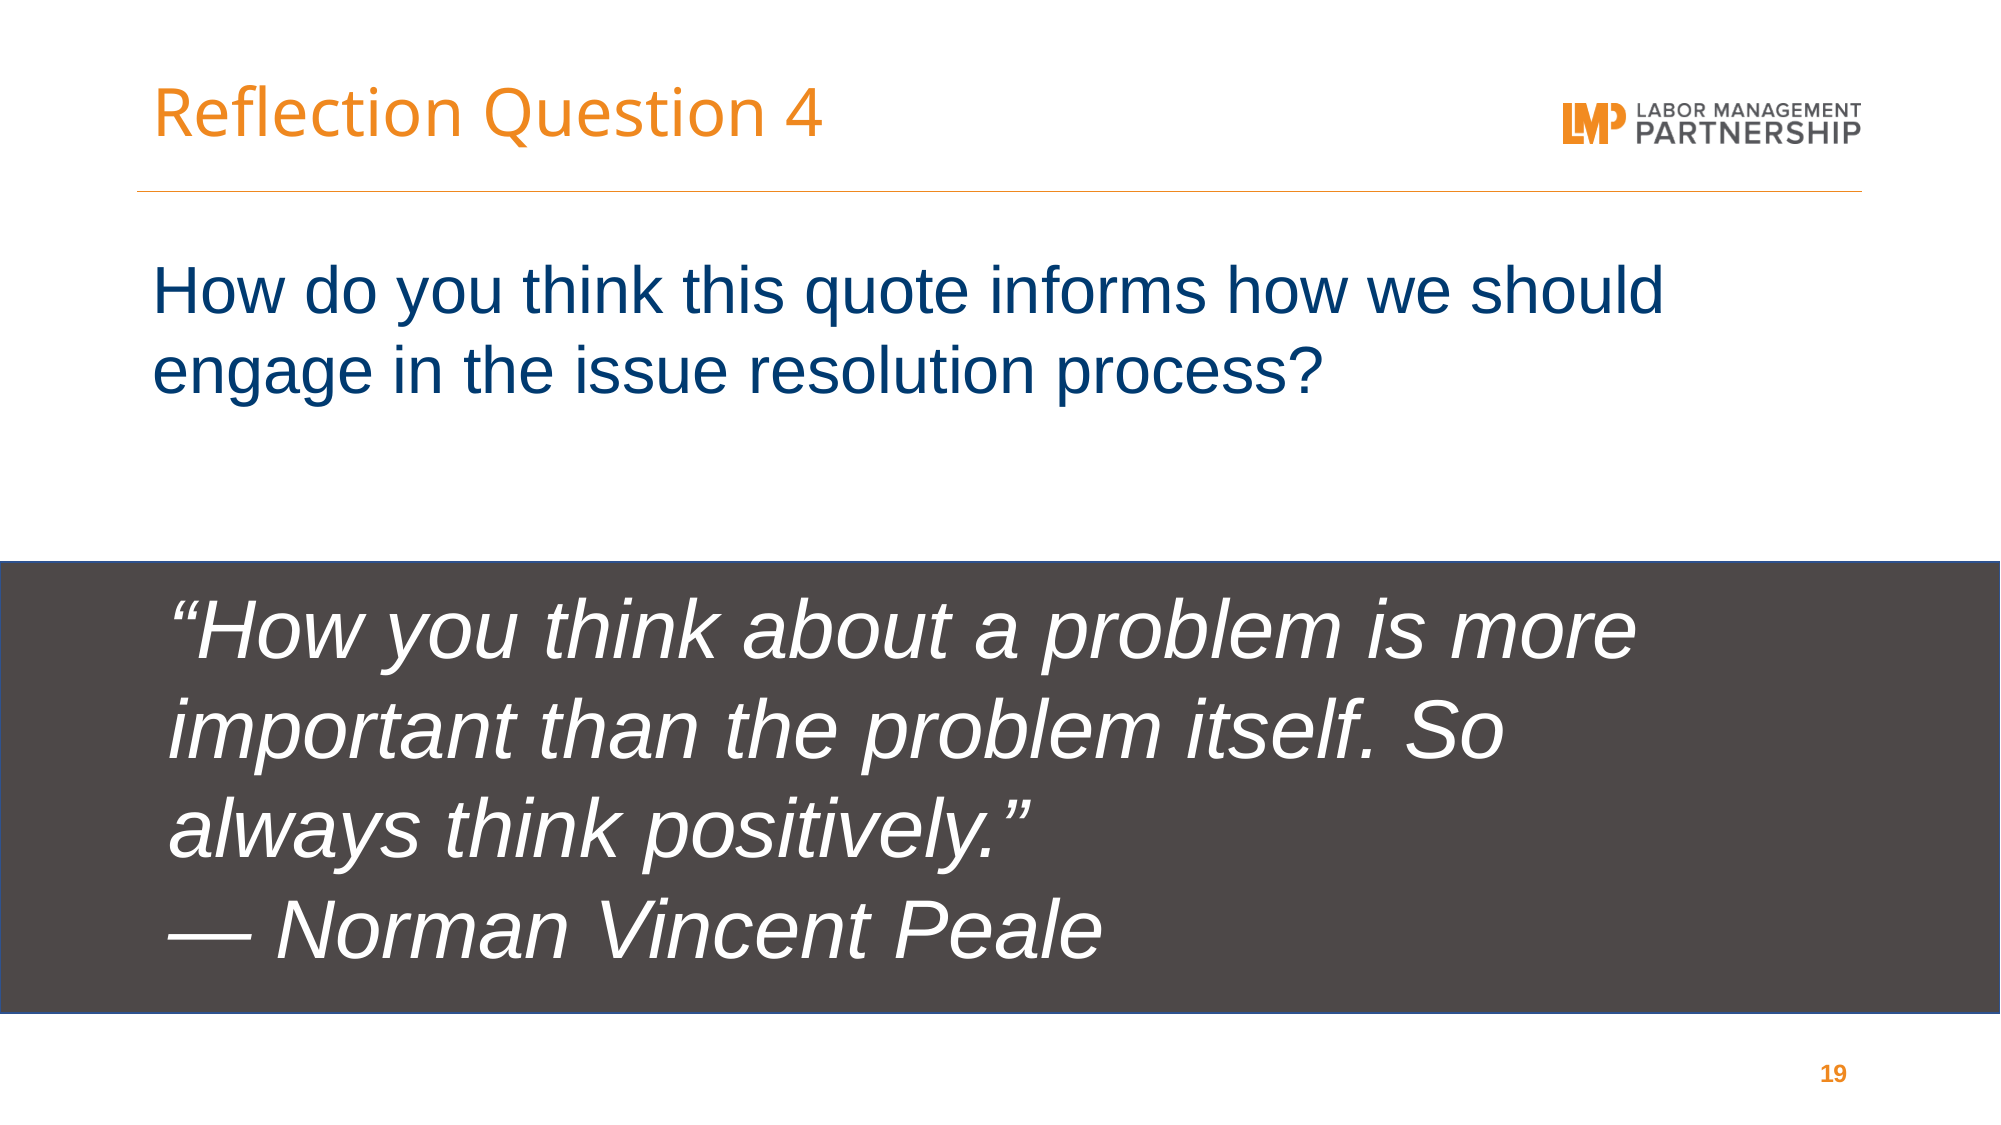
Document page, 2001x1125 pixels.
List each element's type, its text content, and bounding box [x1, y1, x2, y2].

title Reflection Question 4 [150, 67, 1850, 258]
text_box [0, 561, 2000, 1015]
slide_number 19 [1813, 1057, 1857, 1125]
picture [1850, 103, 1861, 144]
text_box How do you think this quote informs how we should engage in the issue resolution process? [150, 244, 1667, 407]
